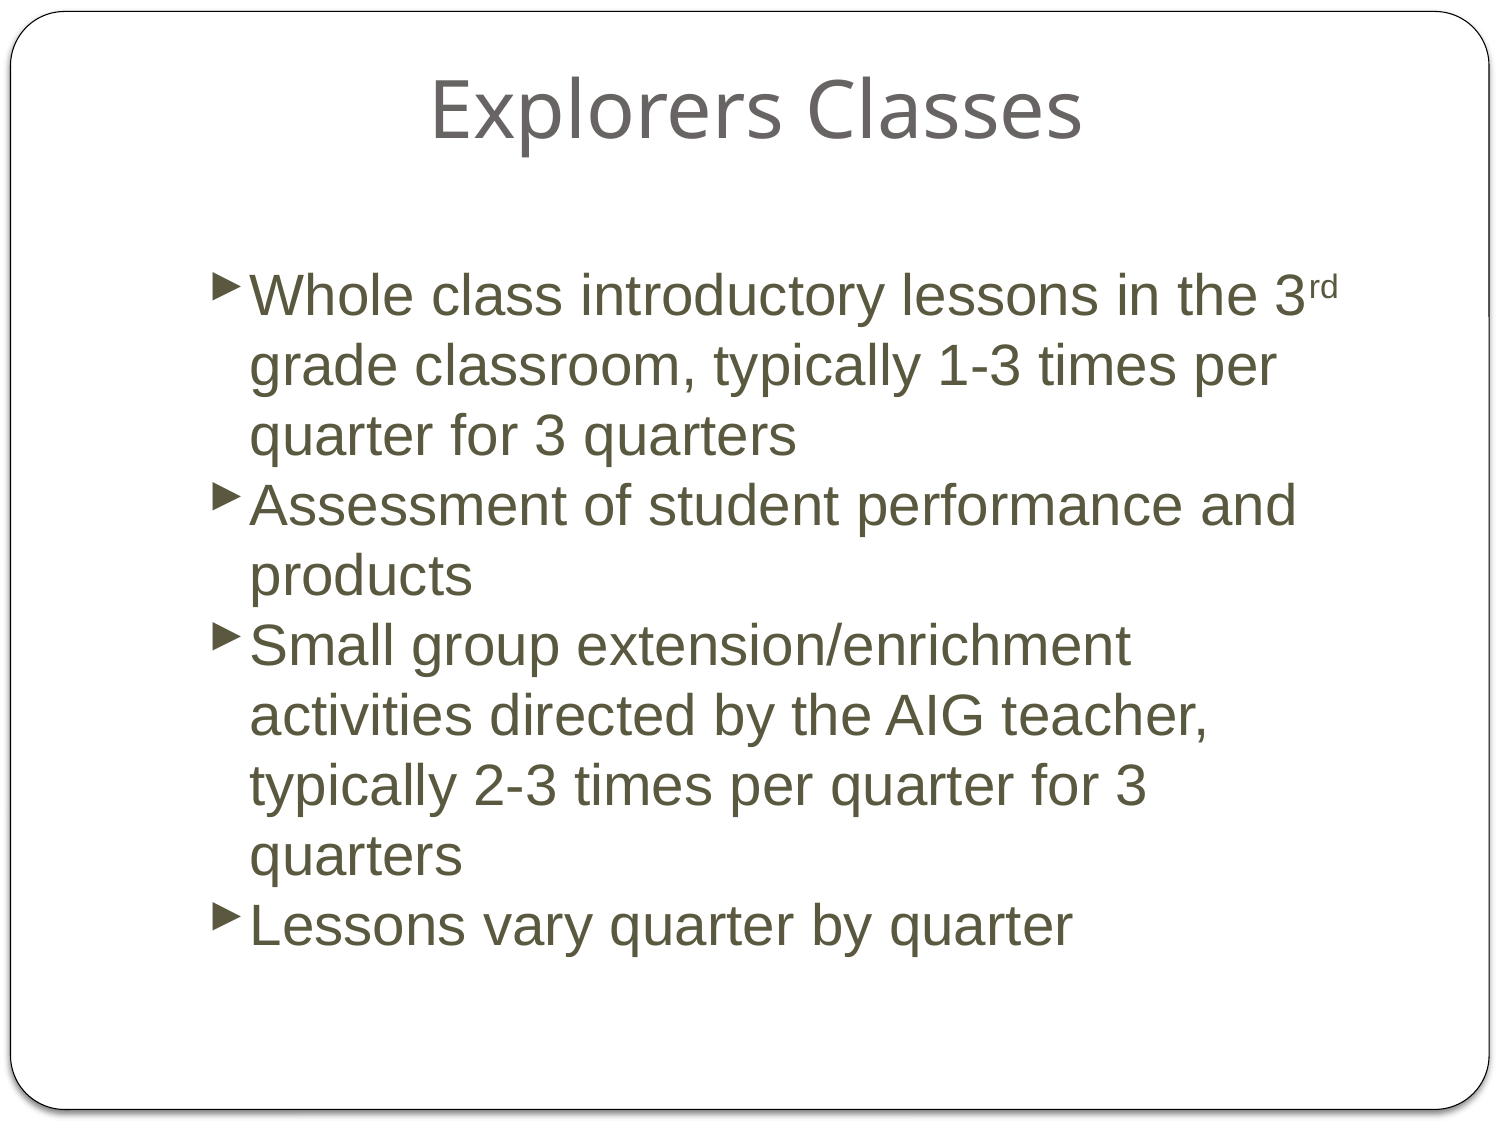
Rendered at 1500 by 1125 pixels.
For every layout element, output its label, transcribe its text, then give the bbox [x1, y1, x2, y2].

title Explorers Classes [112, 50, 1400, 171]
text_box Whole class introductory lessons in the 3rd grade classroom, typically 1-3 times per quarter for 3 quarters Assessment of student performance and products Small group extension/enrichment activities directed by the AIG teacher, typically 2-3 times per quarter for 3 quarters Lessons vary quarter by quarter [174, 249, 1363, 965]
